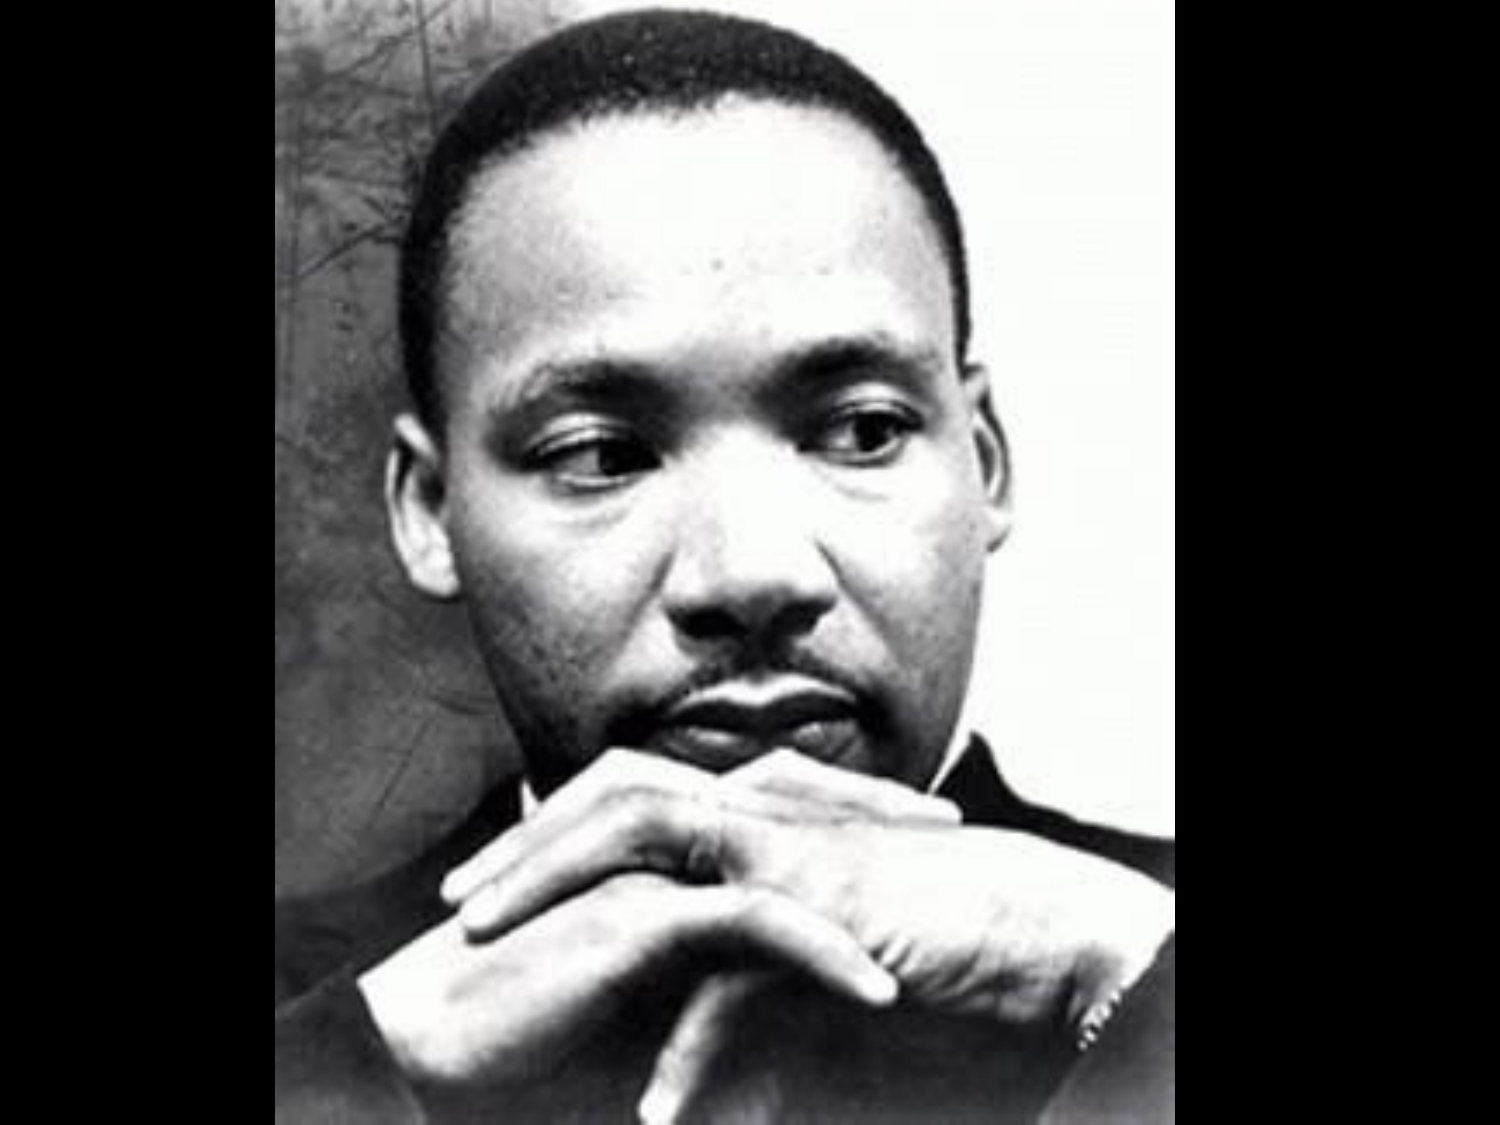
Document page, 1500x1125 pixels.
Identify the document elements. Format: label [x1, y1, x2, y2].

picture [274, 0, 1176, 1125]
